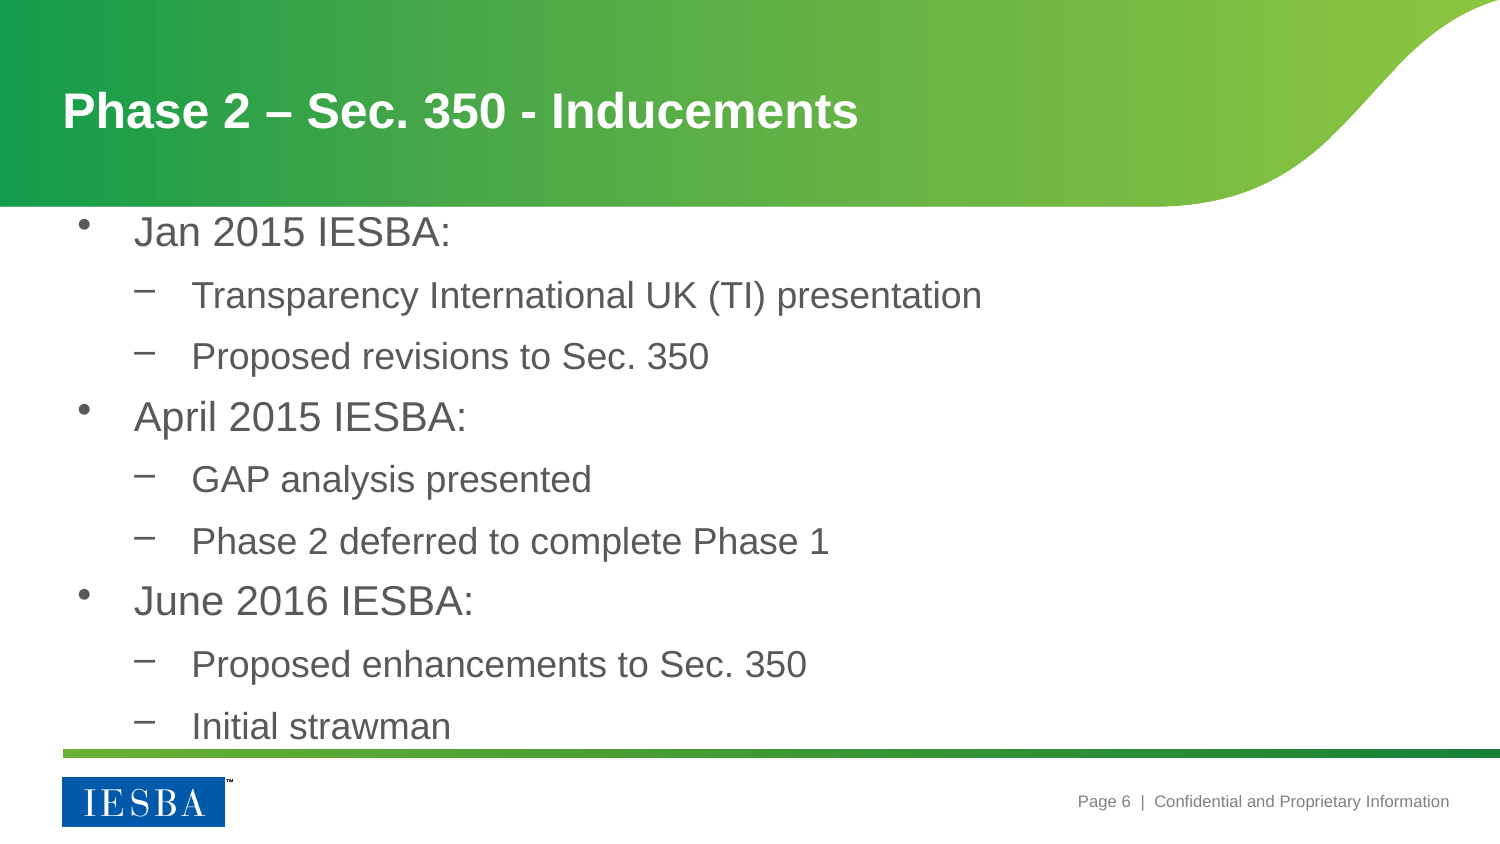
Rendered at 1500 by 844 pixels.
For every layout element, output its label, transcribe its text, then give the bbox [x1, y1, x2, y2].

picture [0, 0, 1500, 207]
title Phase 2 – Sec. 350 - Inducements [62, 75, 1300, 142]
picture [62, 777, 233, 827]
list Jan 2015 IESBA: Transparency International UK (TI) presentation Proposed revisions to Sec. 350 April 2015 IESBA: GAP analysis presented Phase 2 deferred to complete Phase 1 June 2016 IESBA: Proposed enhancements to Sec. 350 Initial strawman [62, 196, 1450, 724]
